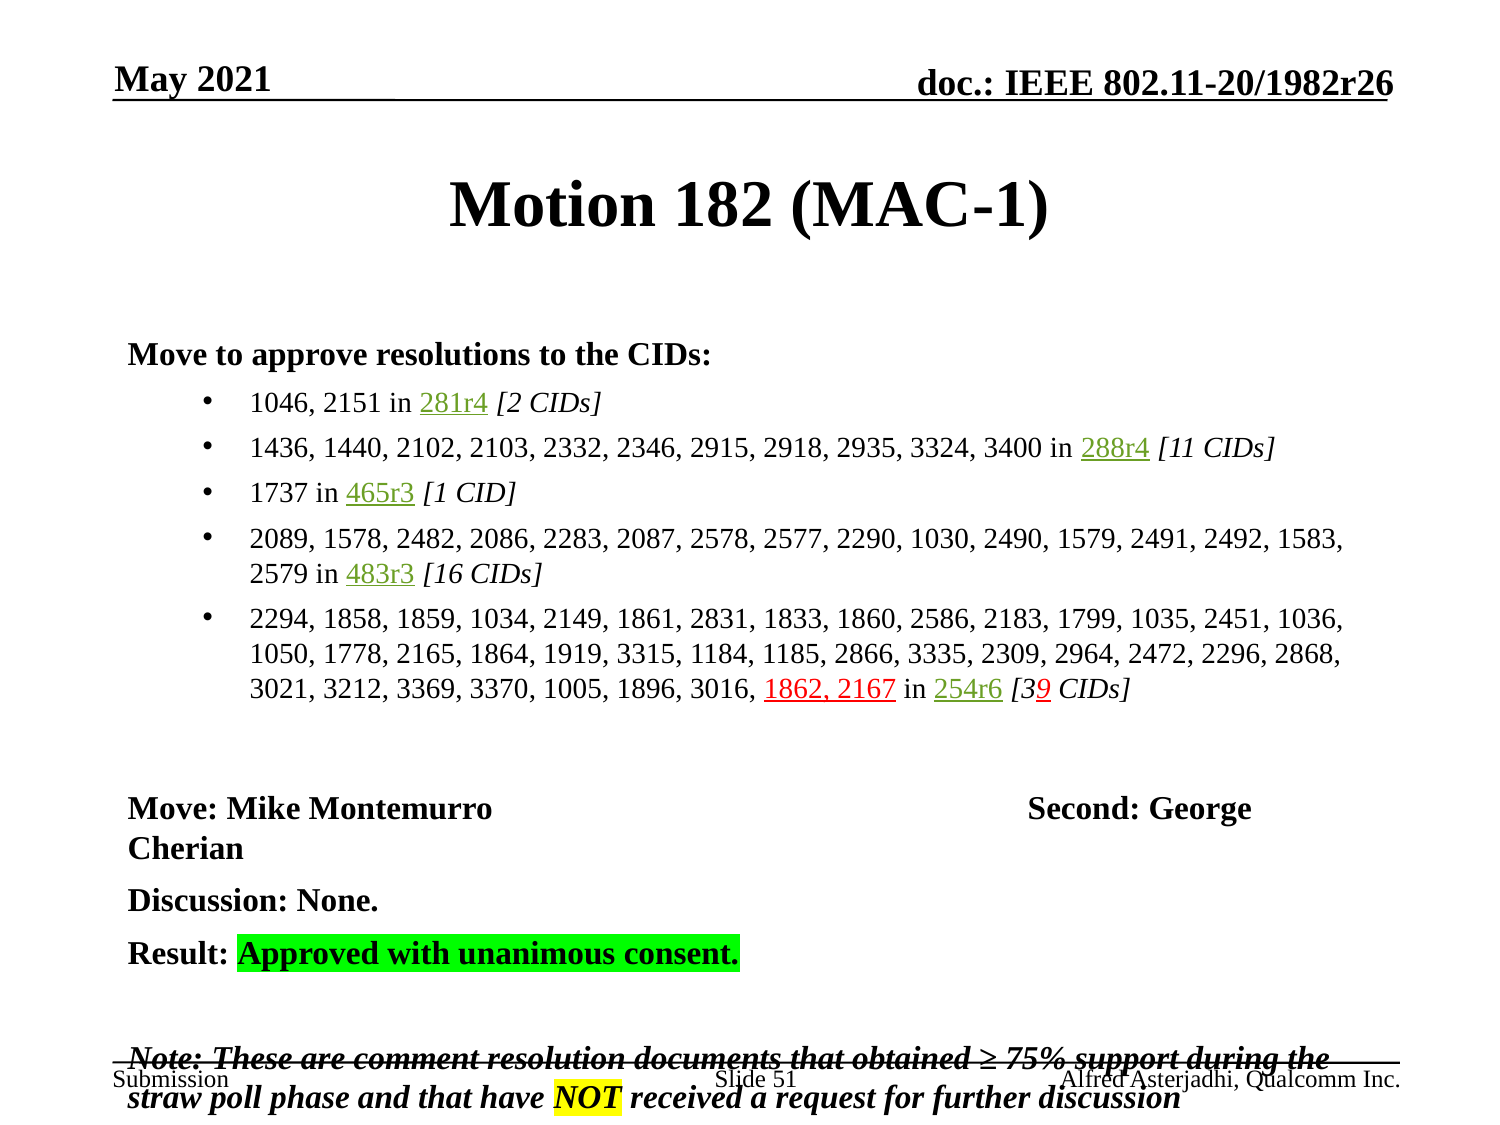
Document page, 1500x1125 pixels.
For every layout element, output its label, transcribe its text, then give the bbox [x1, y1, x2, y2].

footer Alfred Asterjadhi, Qualcomm Inc. [878, 1061, 1402, 1093]
list Move to approve resolutions to the CIDs: 1046, 2151 in 281r4 [2 CIDs] 1436, 1440, 2102, 2103, 2332, 2346, 2915, 2918, 2935, 3324, 3400 in 288r4 [11 CIDs] 1737 in 465r3 [1 CID] 2089, 1578, 2482, 2086, 2283, 2087, 2578, 2577, 2290, 1030, 2490, 1579, 2491, 2492, 1583, 2579 in 483r3 [16 CIDs] 2294, 1858, 1859, 1034, 2149, 1861, 2831, 1833, 1860, 2586, 2183, 1799, 1035, 2451, 1036, 1050, 1778, 2165, 1864, 1919, 3315, 1184, 1185, 2866, 3335, 2309, 2964, 2472, 2296, 2868, 3021, 3212, 3369, 3370, 1005, 1896, 3016, 1862, 2167 in 254r6 [39 CIDs] Move: Mike Montemurro Second: George Cherian Discussion: None. Result: Approved with unanimous consent. Note: These are comment resolution documents that obtained ≥ 75% support during the straw poll phase and that have NOT received a request for further discussion [112, 324, 1388, 1063]
slide_number Slide 51 [712, 1061, 800, 1123]
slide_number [114, 54, 423, 100]
title Motion 182 (MAC-1) [112, 112, 1388, 288]
